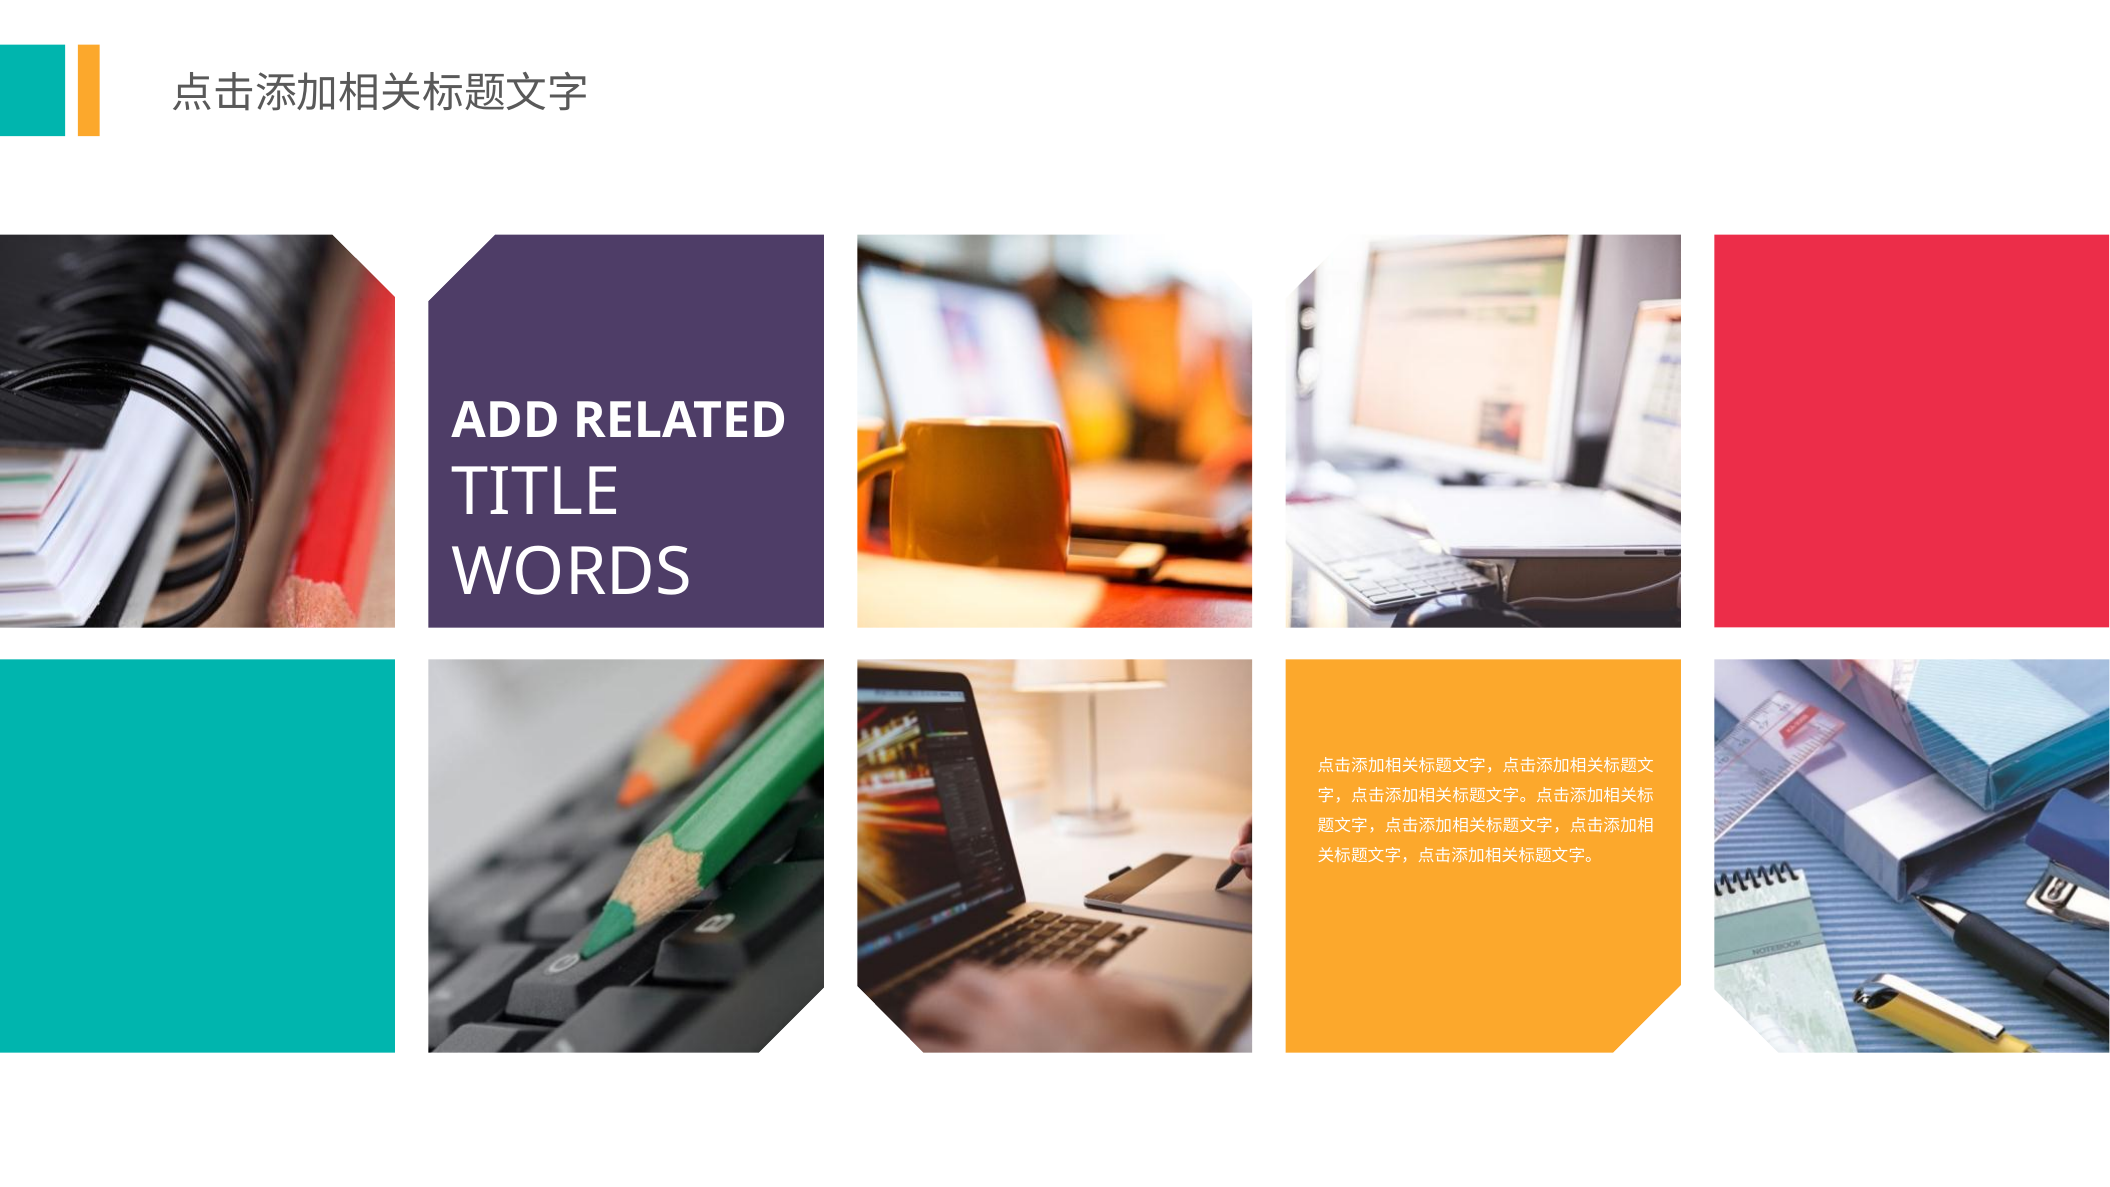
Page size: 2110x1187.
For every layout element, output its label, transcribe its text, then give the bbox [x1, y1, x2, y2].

text_box [0, 659, 395, 1053]
text_box [1714, 234, 2110, 628]
text_box [1714, 659, 2110, 1053]
text_box [428, 234, 824, 628]
text_box 点击添加相关标题文字 [135, 44, 625, 137]
text_box ADD RELATED TITLE WORDS [436, 380, 824, 616]
text_box [857, 659, 1253, 1053]
text_box 点击添加相关标题文字，点击添加相关标题文字，点击添加相关标题文字。点击添加相关标题文字，点击添加相关标题文字，点击添加相关标题文字，点击添加相关标题文字。 [1302, 737, 1669, 873]
text_box [857, 234, 1253, 628]
text_box [428, 659, 824, 1053]
text_box [1285, 234, 1681, 628]
text_box [0, 234, 395, 628]
text_box [1285, 659, 1681, 1053]
